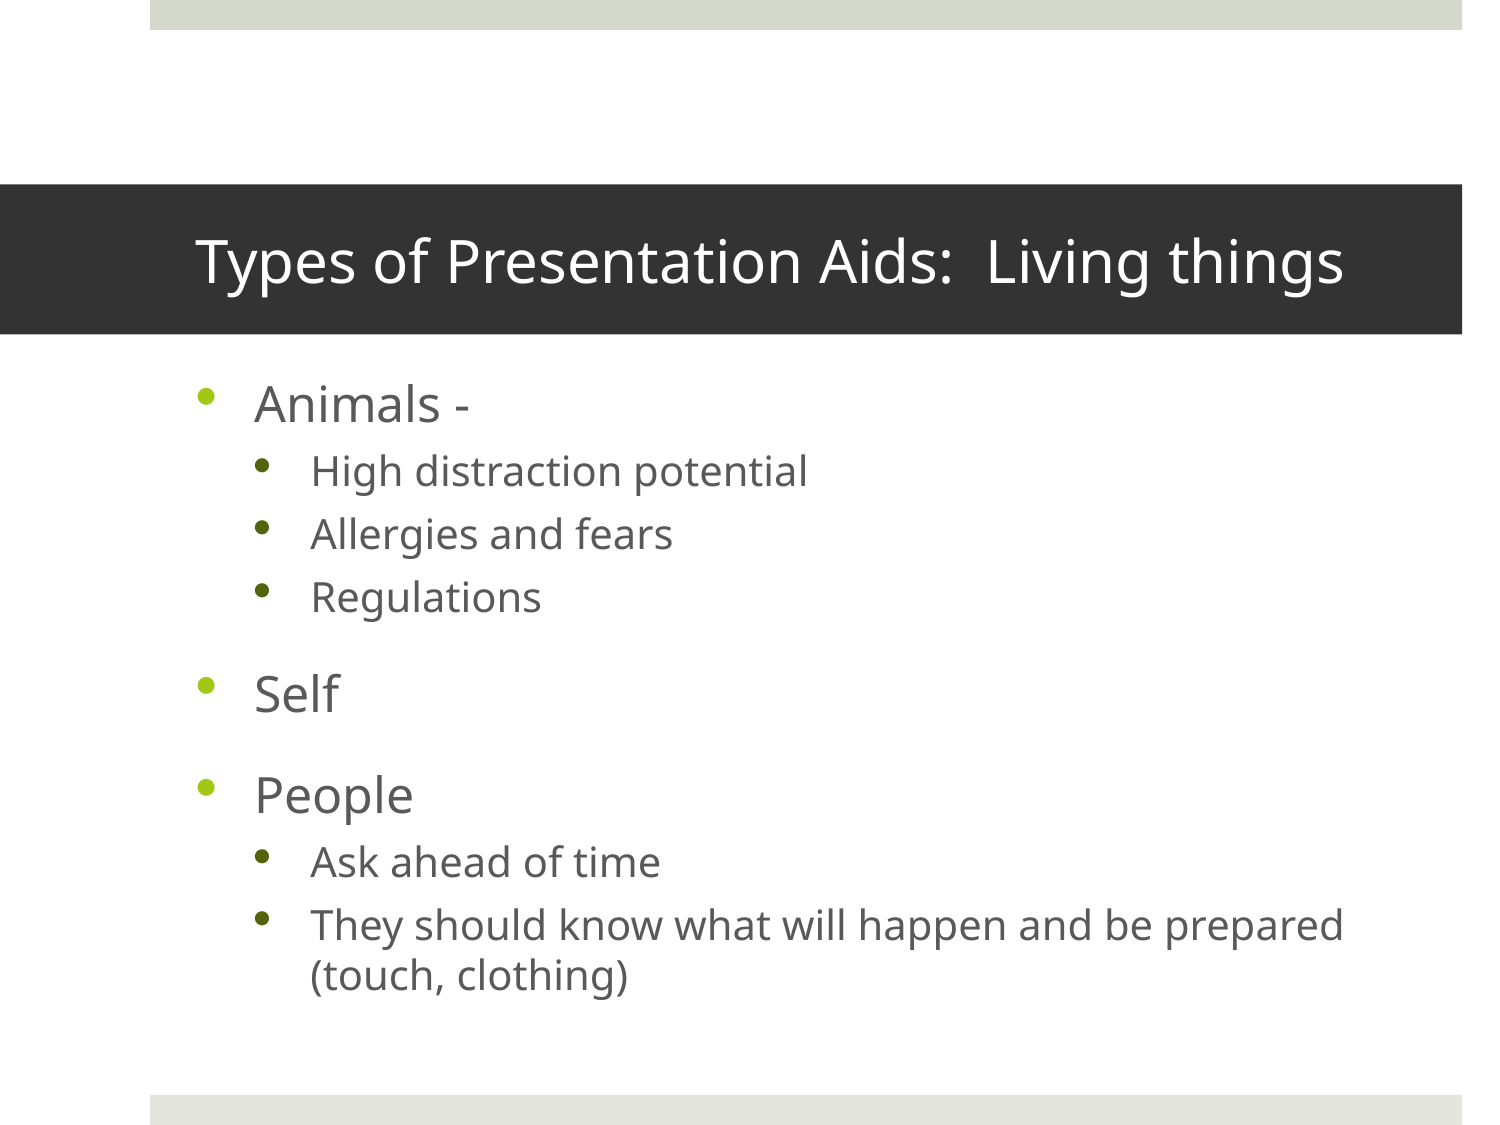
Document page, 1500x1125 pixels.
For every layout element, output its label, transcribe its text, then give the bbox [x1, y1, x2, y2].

list Animals - High distraction potential Allergies and fears Regulations Self People Ask ahead of time They should know what will happen and be prepared (touch, clothing) [182, 365, 1432, 1028]
title Types of Presentation Aids: Living things [0, 184, 1463, 335]
